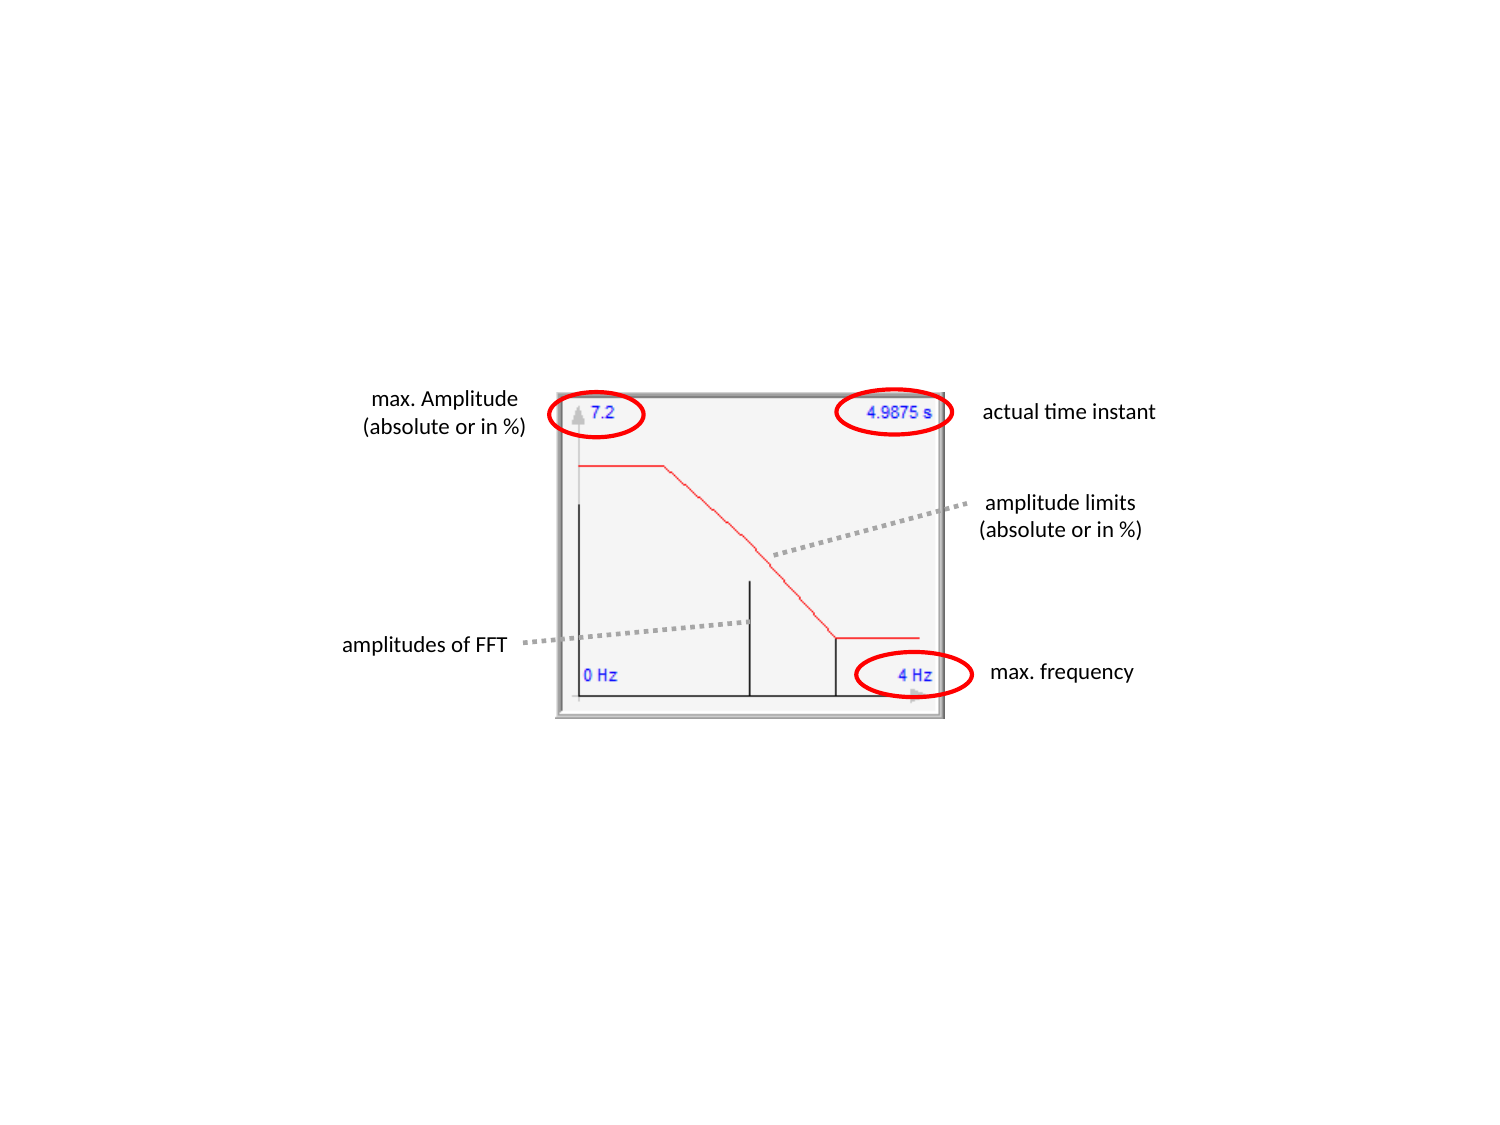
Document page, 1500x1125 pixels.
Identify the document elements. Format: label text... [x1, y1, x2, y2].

text_box [950, 654, 975, 695]
text_box amplitude limits (absolute or in %) [963, 479, 1158, 550]
text_box amplitudes of FFT [327, 621, 523, 664]
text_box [523, 621, 751, 644]
text_box [950, 402, 955, 422]
picture [555, 391, 945, 719]
text_box max. frequency [975, 649, 1149, 692]
text_box actual time instant [967, 389, 1172, 432]
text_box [773, 503, 968, 556]
text_box max. Amplitude (absolute or in %) [347, 376, 542, 447]
